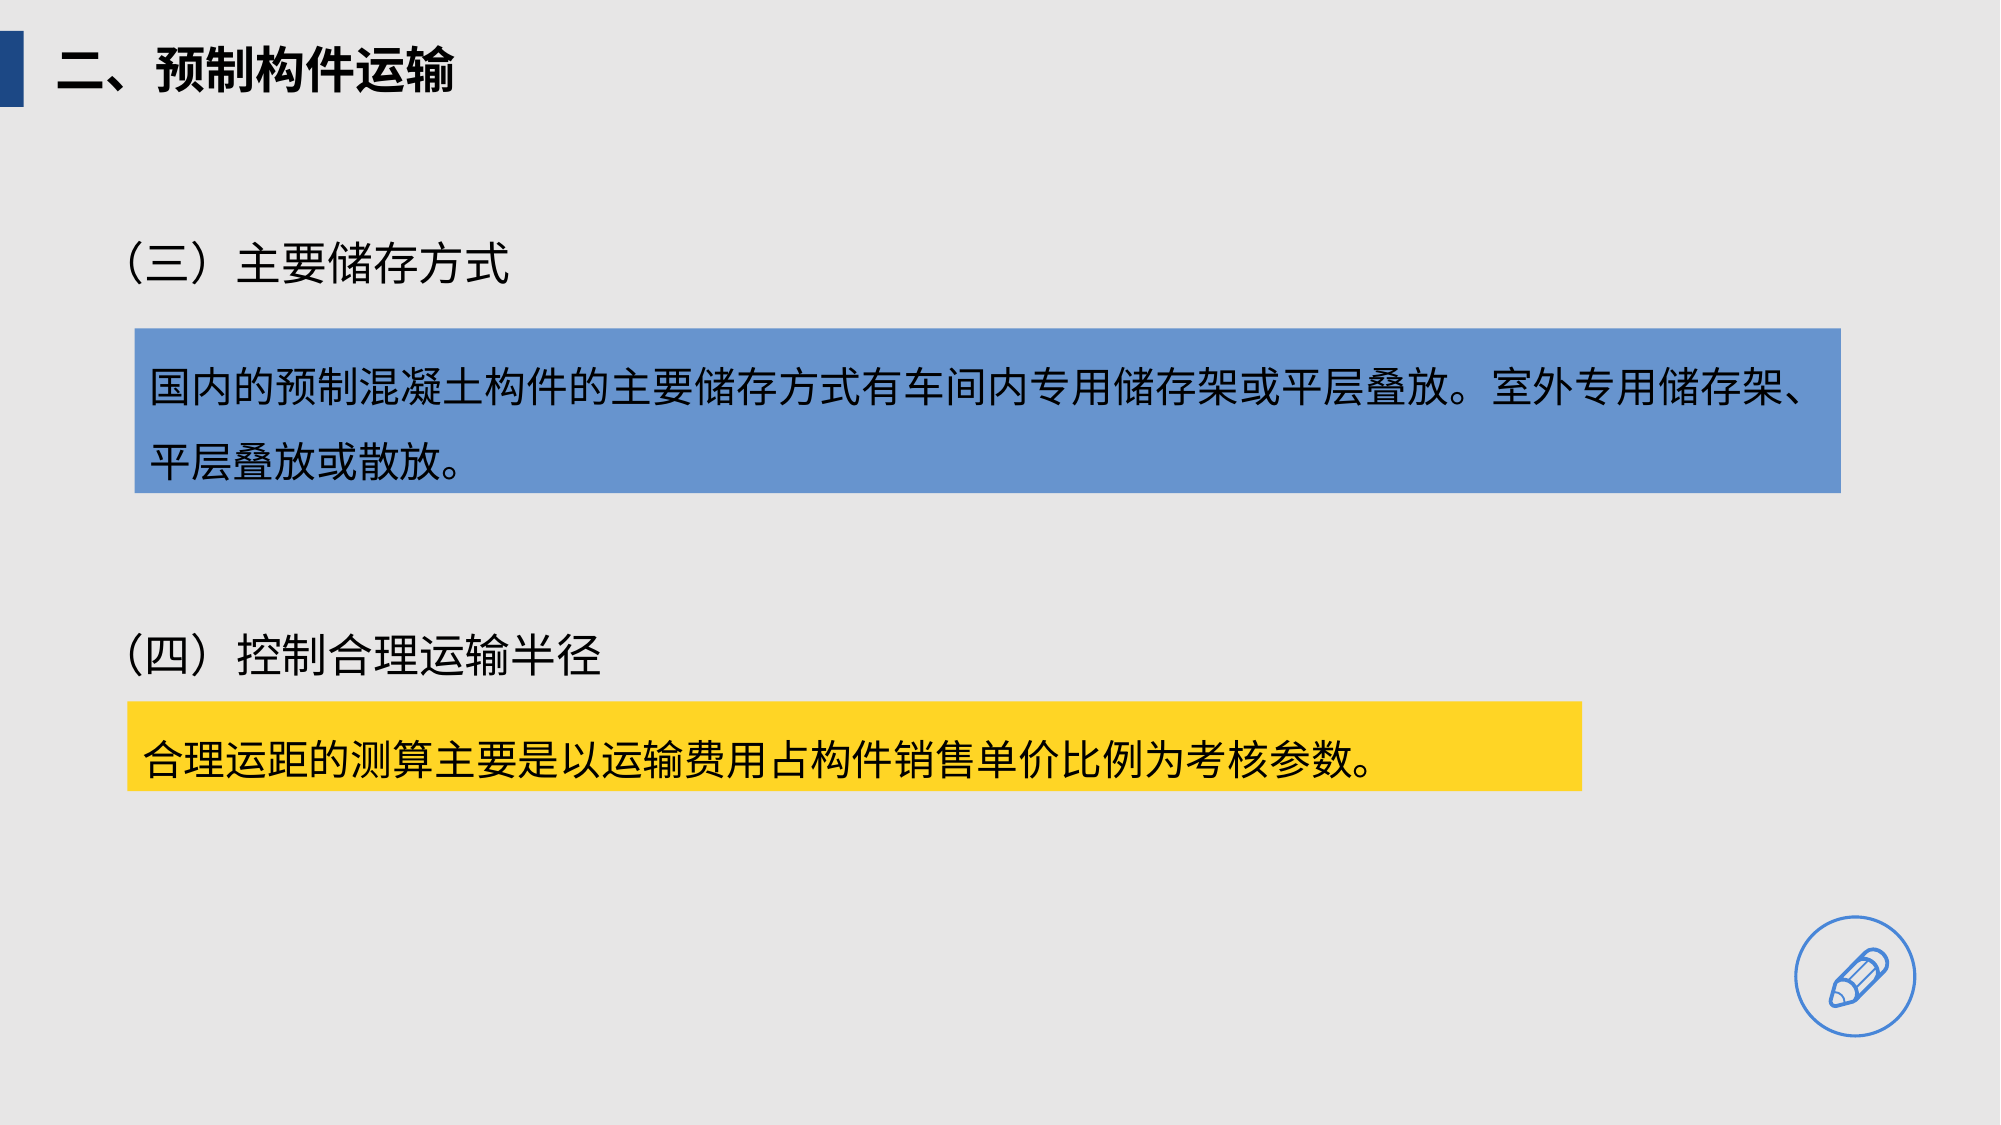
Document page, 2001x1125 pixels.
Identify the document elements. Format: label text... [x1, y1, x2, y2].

text_box （三）主要储存方式 [84, 227, 526, 297]
text_box （四）控制合理运输半径 [84, 619, 618, 690]
text_box 合理运距的测算主要是以运输费用占构件销售单价比例为考核参数。 [127, 701, 1583, 792]
text_box [0, 30, 24, 107]
text_box [1828, 947, 1890, 1009]
text_box [1795, 916, 1915, 1036]
text_box 二、预制构件运输 [40, 30, 471, 106]
text_box 国内的预制混凝土构件的主要储存方式有车间内专用储存架或平层叠放。室外专用储存架、平层叠放或散放。 [134, 328, 1841, 494]
